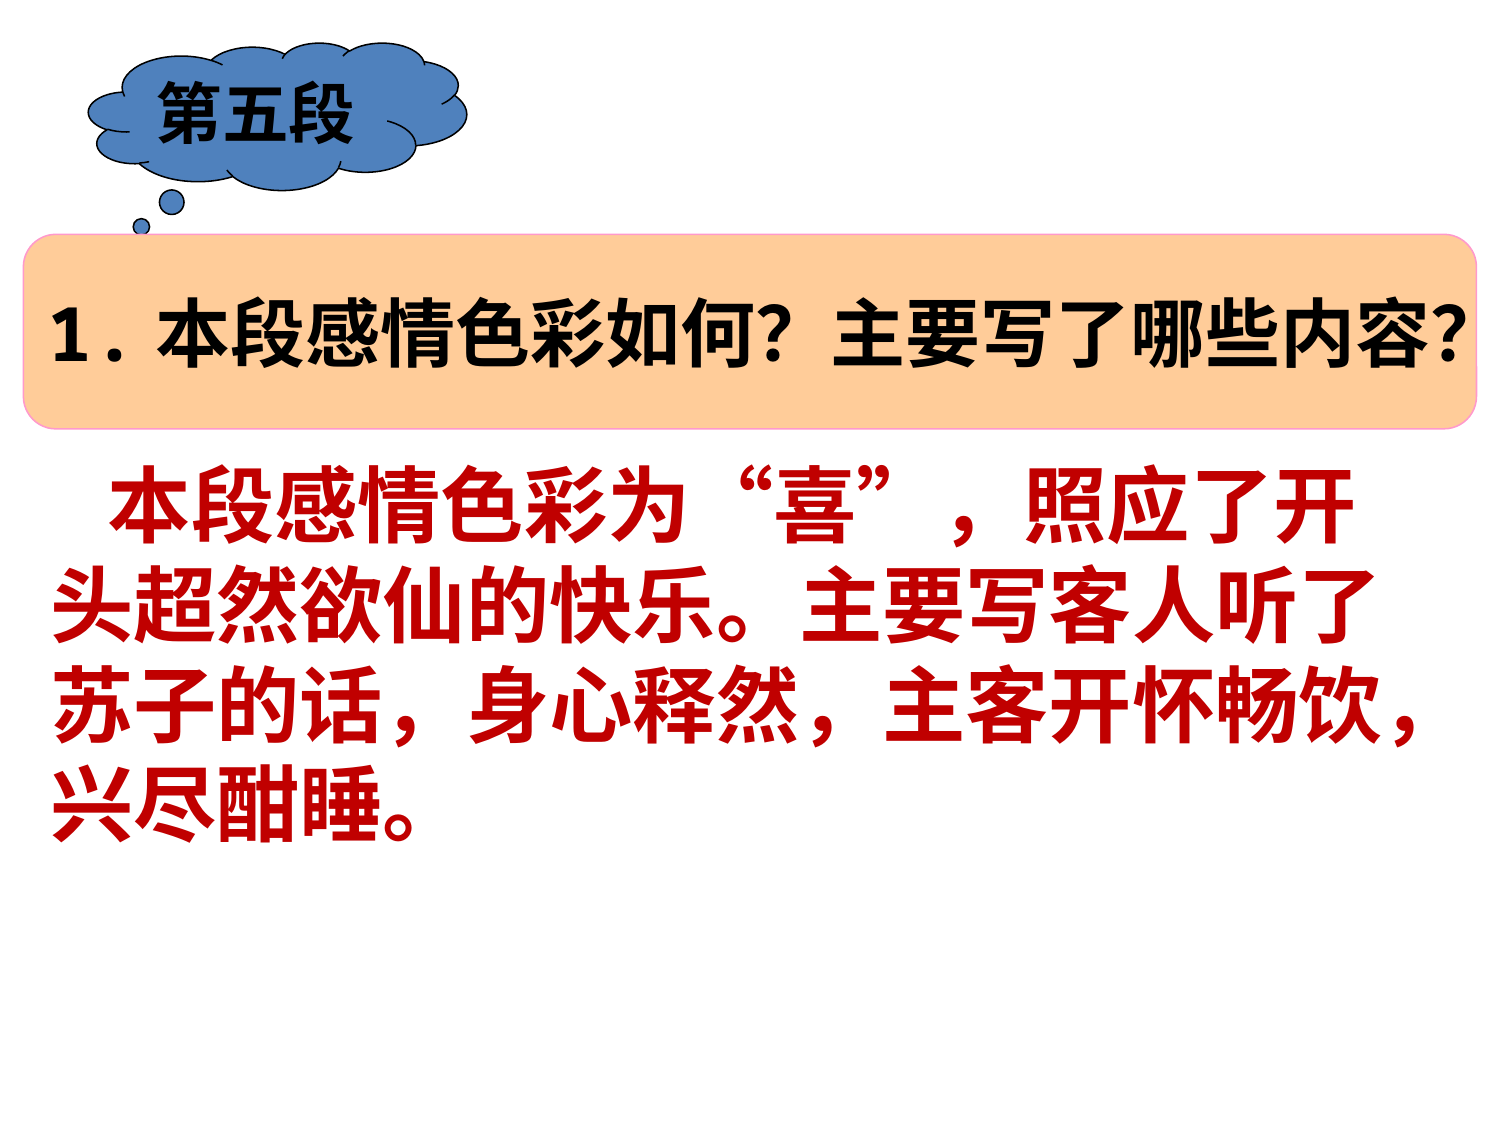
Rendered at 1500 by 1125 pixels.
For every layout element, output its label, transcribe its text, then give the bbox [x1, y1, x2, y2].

text_box 第五段 [88, 43, 467, 191]
text_box 第五段 [159, 189, 185, 215]
text_box 1.本段感情色彩如何？主要写了哪些内容？ [23, 234, 1477, 429]
text_box 本段感情色彩为“喜”，照应了开头超然欲仙的快乐。主要写客人听了苏子的话，身心释然，主客开怀畅饮，兴尽酣睡。 [35, 445, 1454, 860]
text_box 第五段 [133, 218, 150, 234]
